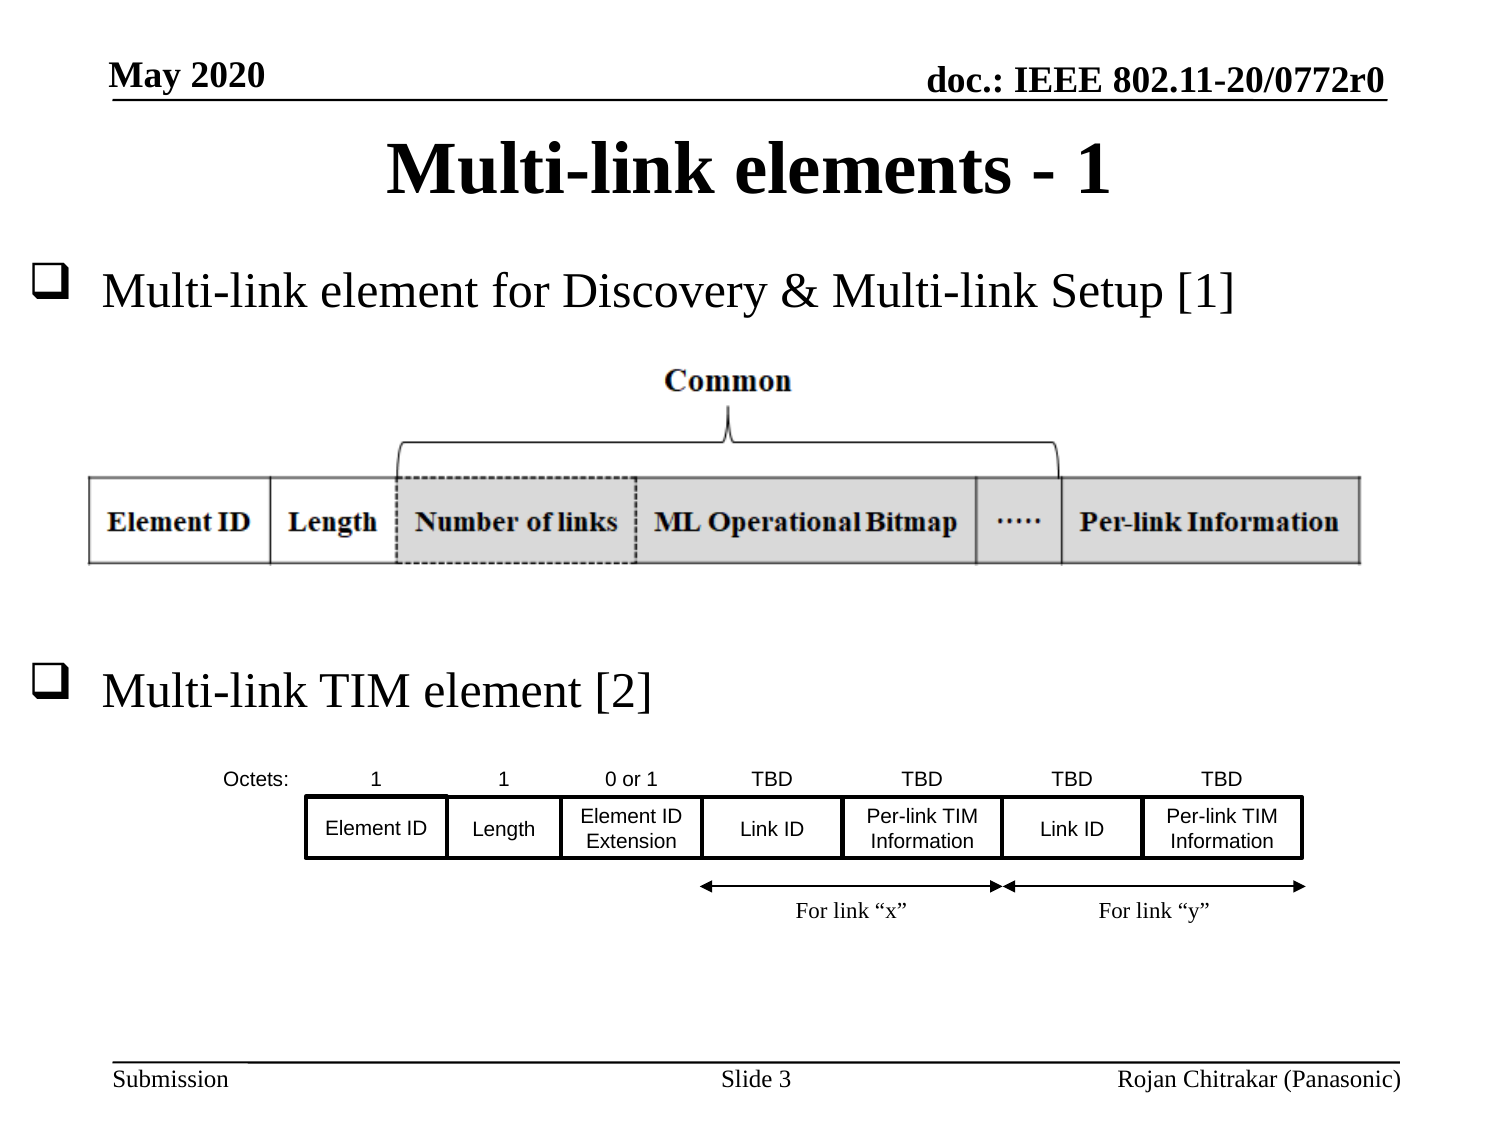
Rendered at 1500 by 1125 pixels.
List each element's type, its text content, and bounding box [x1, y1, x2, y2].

picture [87, 349, 1363, 566]
text_box Multi-link TIM element [2] [13, 649, 1487, 725]
slide_number Slide 3 [712, 1061, 800, 1093]
text_box Multi-link element for Discovery & Multi-link Setup [1] [13, 249, 1487, 325]
footer Rojan Chitrakar (Panasonic) [949, 1061, 1402, 1093]
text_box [206, 763, 1306, 932]
text_box Multi-link elements - 1 [0, 111, 1500, 225]
